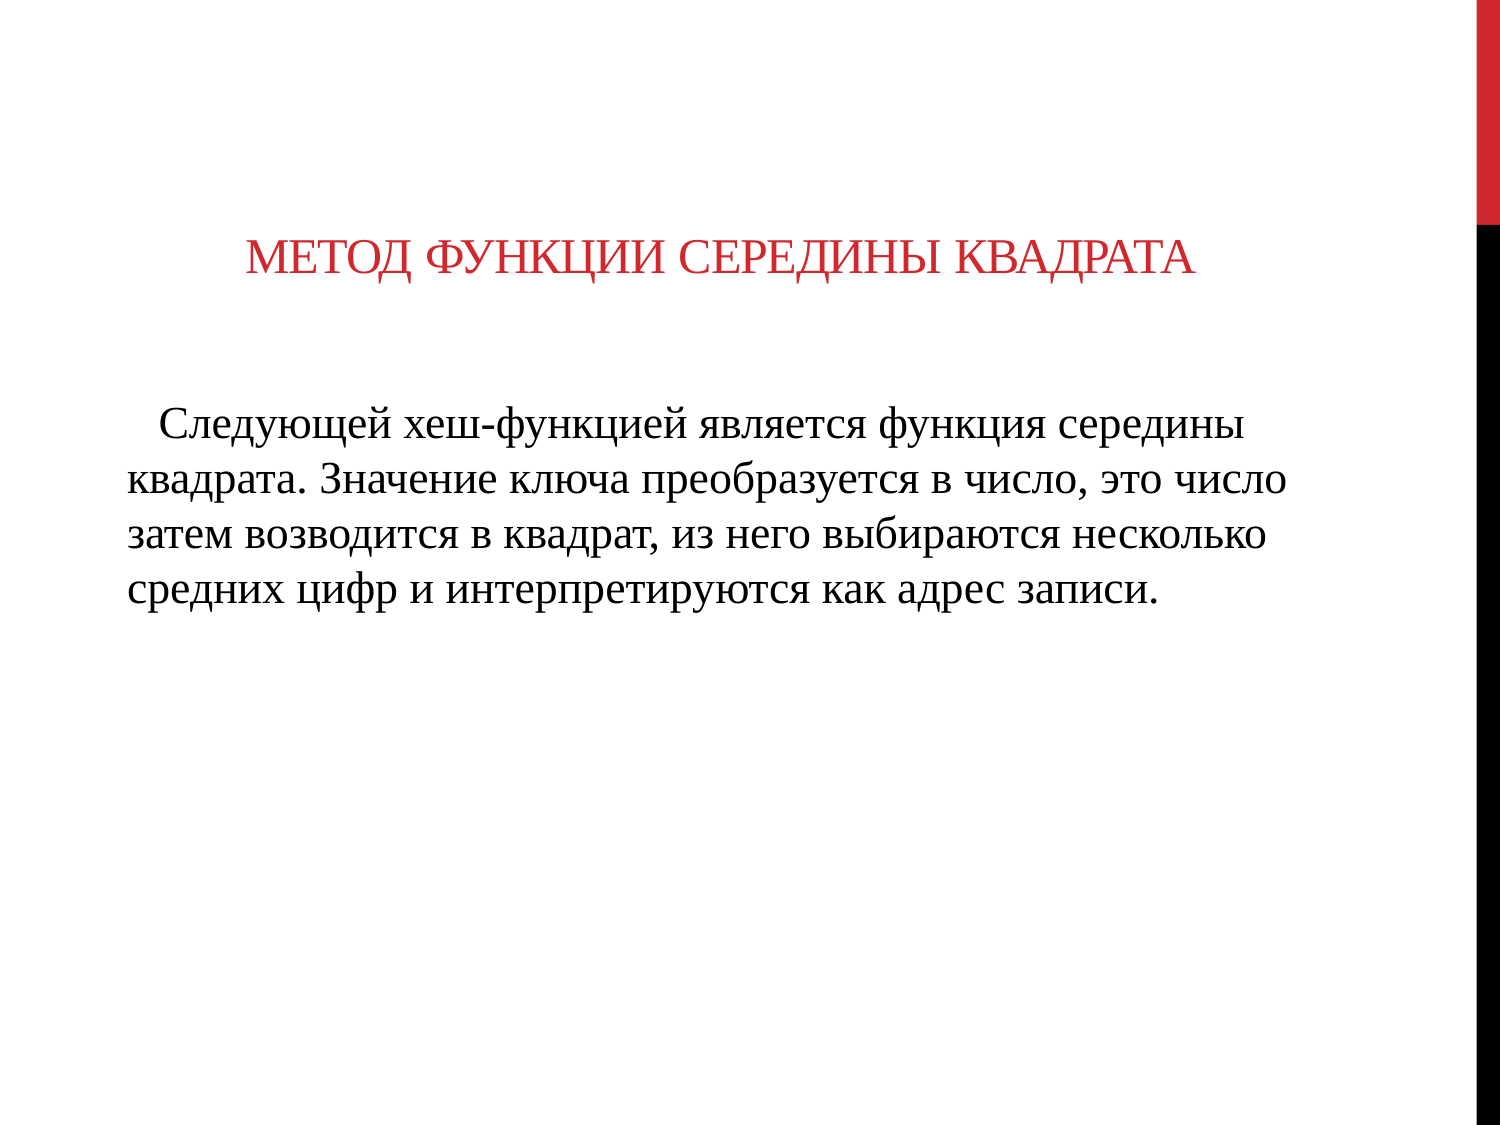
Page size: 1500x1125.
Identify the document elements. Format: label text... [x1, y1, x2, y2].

title Метод функции середины квадрата [230, 184, 1258, 292]
list Следующей хеш-функцией является функция середины квадрата. Значение ключа преобразуется в число, это число затем возводится в квадрат, из него выбираются несколько средних цифр и интерпретируются как адрес записи. [112, 385, 1363, 649]
